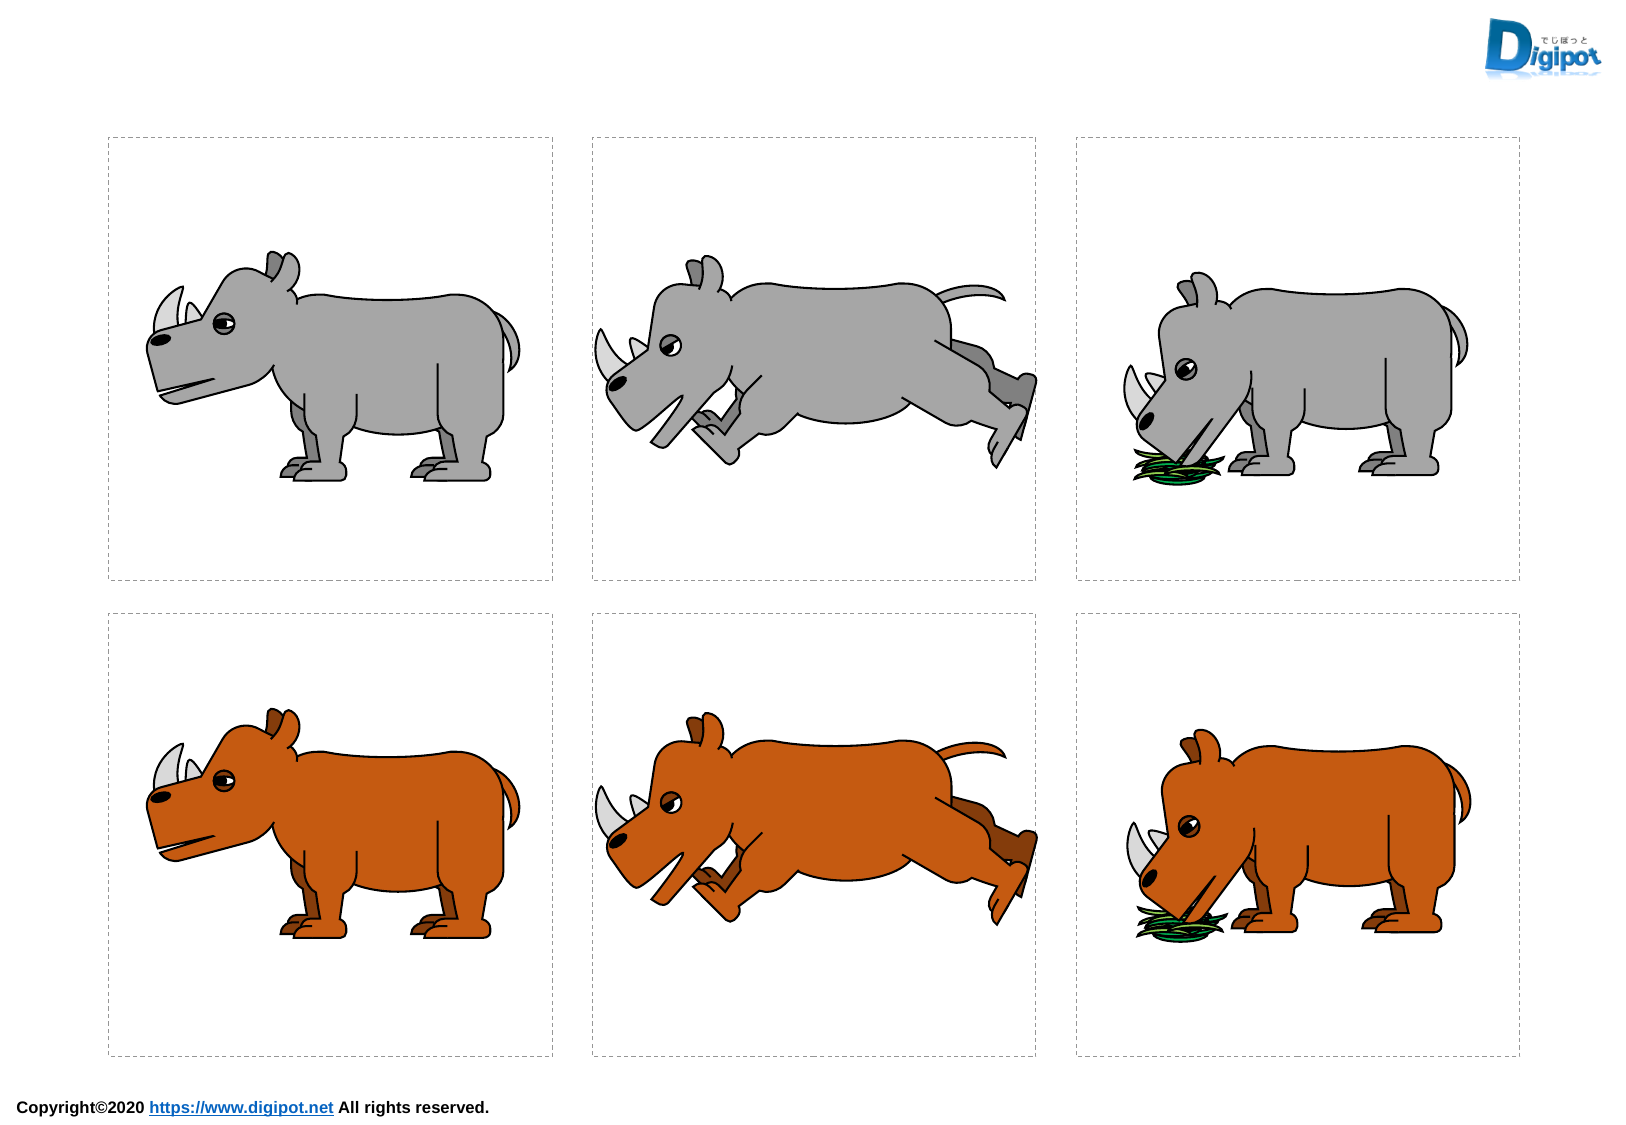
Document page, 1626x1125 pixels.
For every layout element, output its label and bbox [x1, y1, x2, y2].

text_box [149, 710, 516, 938]
text_box [149, 253, 516, 481]
text_box [1121, 746, 1467, 942]
text_box [1118, 289, 1464, 485]
text_box [593, 275, 1034, 453]
picture [1485, 18, 1602, 82]
text_box [593, 732, 1034, 910]
